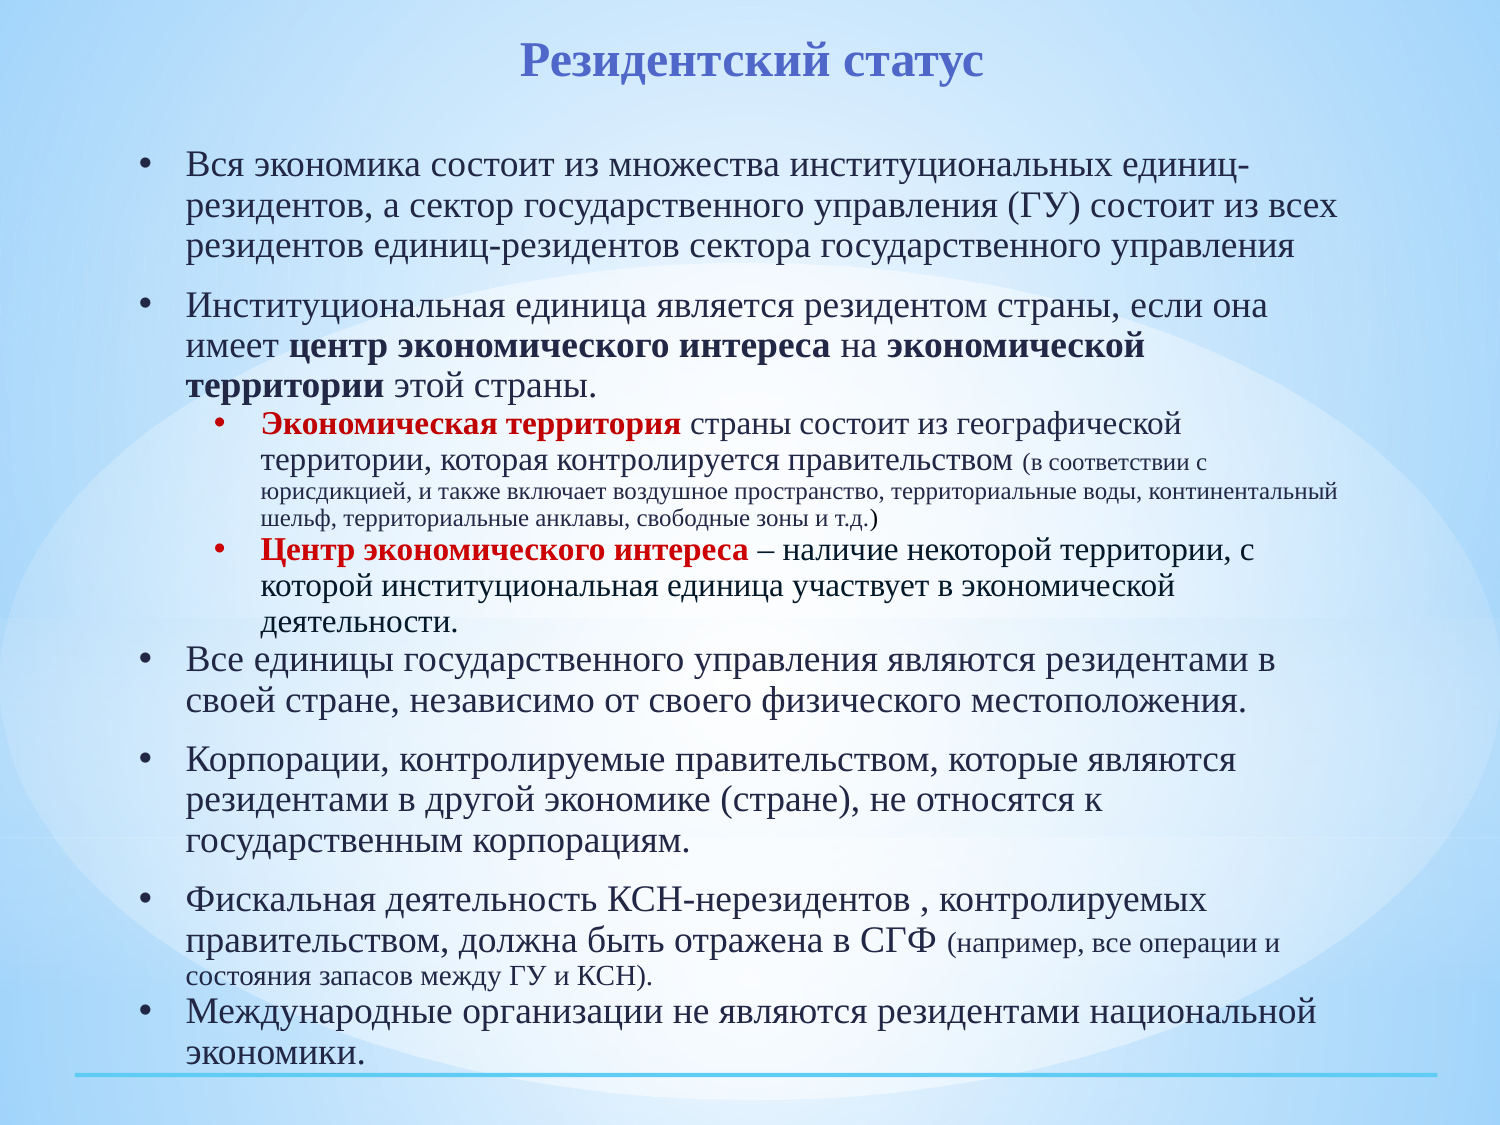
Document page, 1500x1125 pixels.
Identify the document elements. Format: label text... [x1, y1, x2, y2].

text_box Резидентский статус [73, 19, 1424, 114]
text_box Вся экономика состоит из множества институциональных единиц-резидентов, а сектор государственного управления (ГУ) состоит из всех резидентов единиц-резидентов сектора государственного управления Институциональная единица является резидентом страны, если она имеет центр экономического интереса на экономической территории этой страны. Экономическая территория страны состоит из географической территории, которая контролируется правительством (в соответствии с юрисдикцией, и также включает воздушное пространство, территориальные воды, континентальный шельф, территориальные анклавы, свободные зоны и т.д.) Центр экономического интереса – наличие некоторой территории, с которой институциональная единица участвует в экономической деятельности. Все единицы государственного управления являются резидентами в своей стране, независимо от своего физического местоположения. Корпорации, контролируемые правительством, которые являются резидентами в другой экономике (стране), не относятся к государственным корпорациям. Фискальная деятельность КСН-нерезидентов , контролируемых правительством, должна быть отражена в СГФ (например, все операции и состояния запасов между ГУ и КСН). Международные организации не являются резидентами национальной экономики. [123, 137, 1365, 1125]
